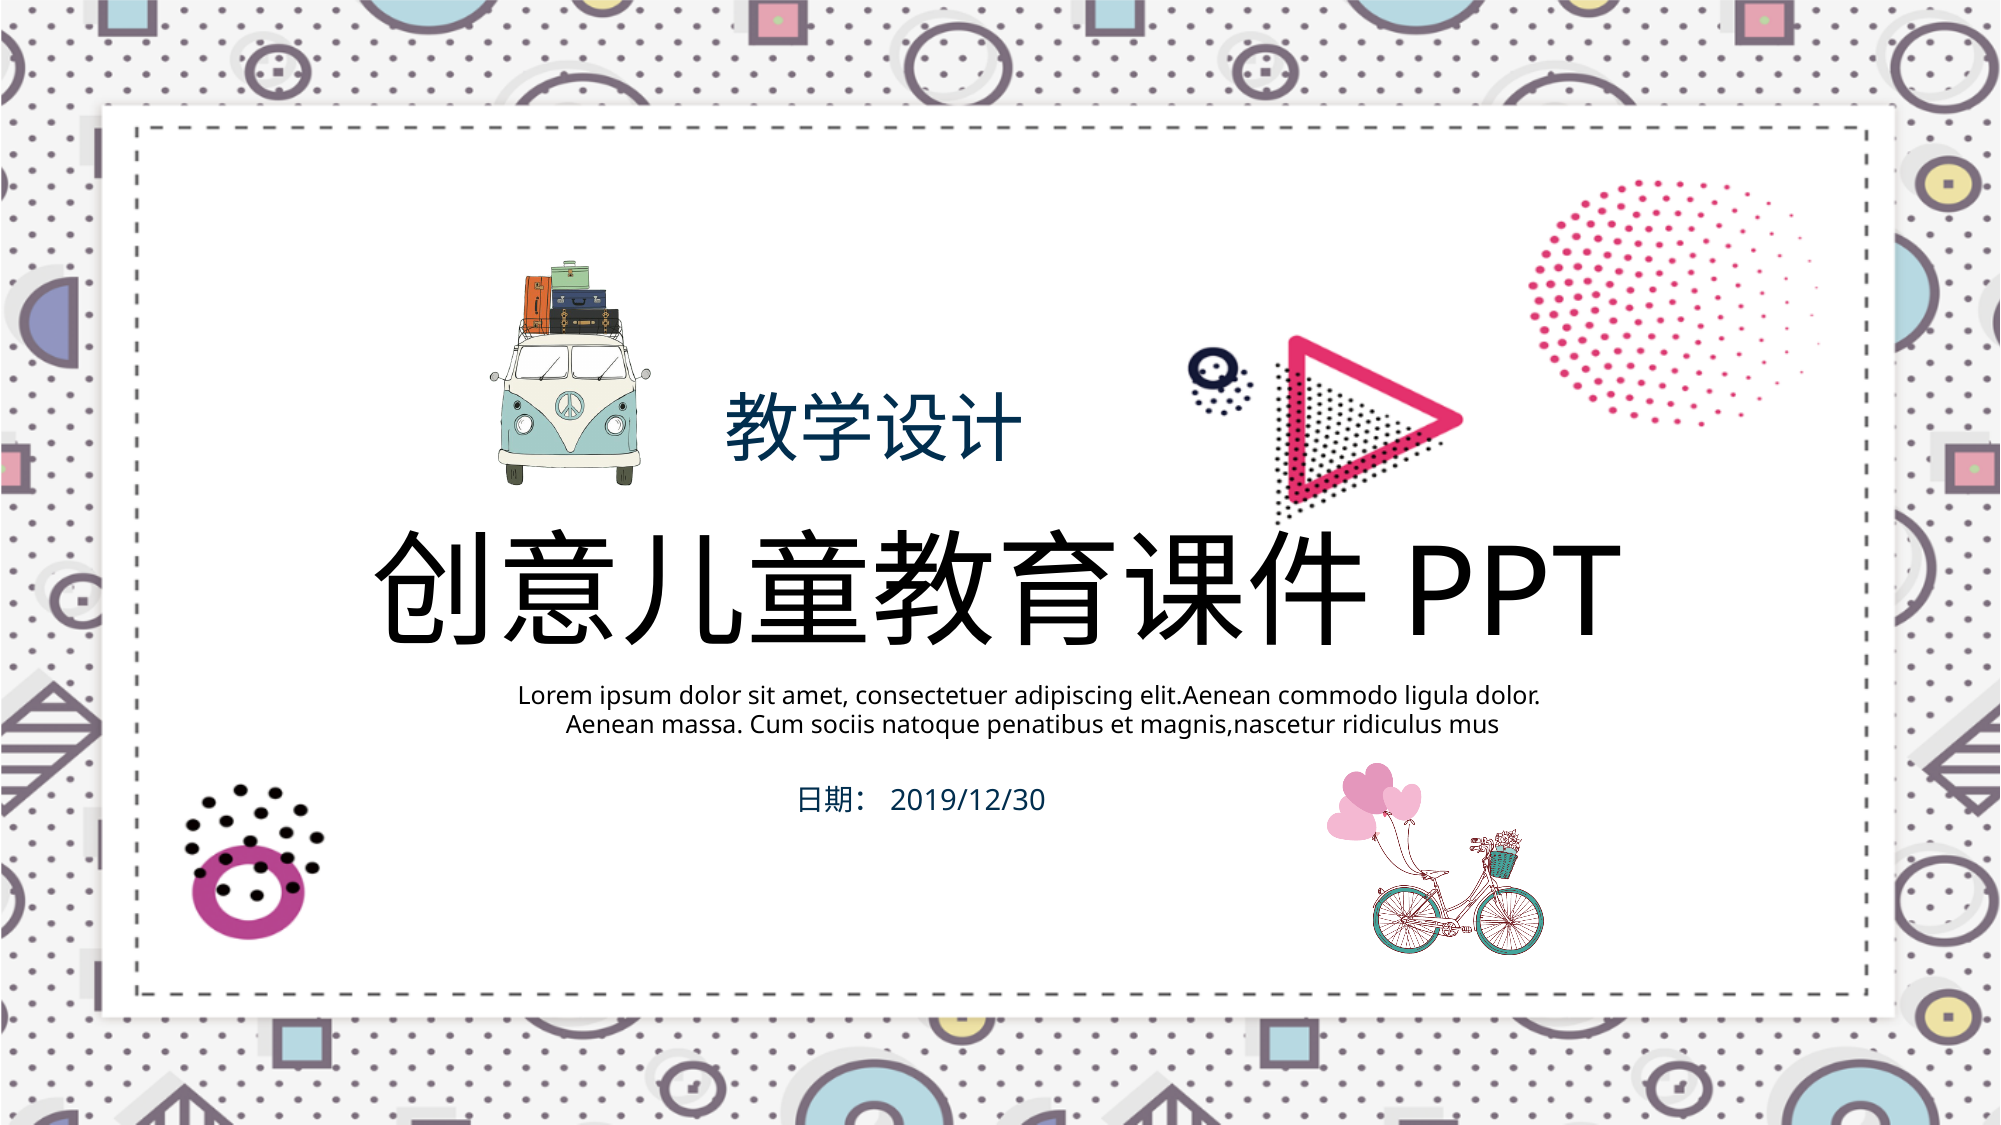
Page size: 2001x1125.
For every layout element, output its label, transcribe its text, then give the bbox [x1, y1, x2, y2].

picture [2, 1, 2000, 1125]
text_box 创意儿童教育课件PPT [356, 473, 1637, 668]
text_box 教学设计 [709, 373, 1040, 479]
text_box 日期：2019/12/30 [780, 767, 1061, 824]
text_box Lorem ipsum dolor sit amet, consectetuer adipiscing elit.Aenean commodo ligula dolor. Aenean massa. Cum sociis natoque penatibus et magnis,nascetur ridiculus mus [24, 671, 2000, 747]
